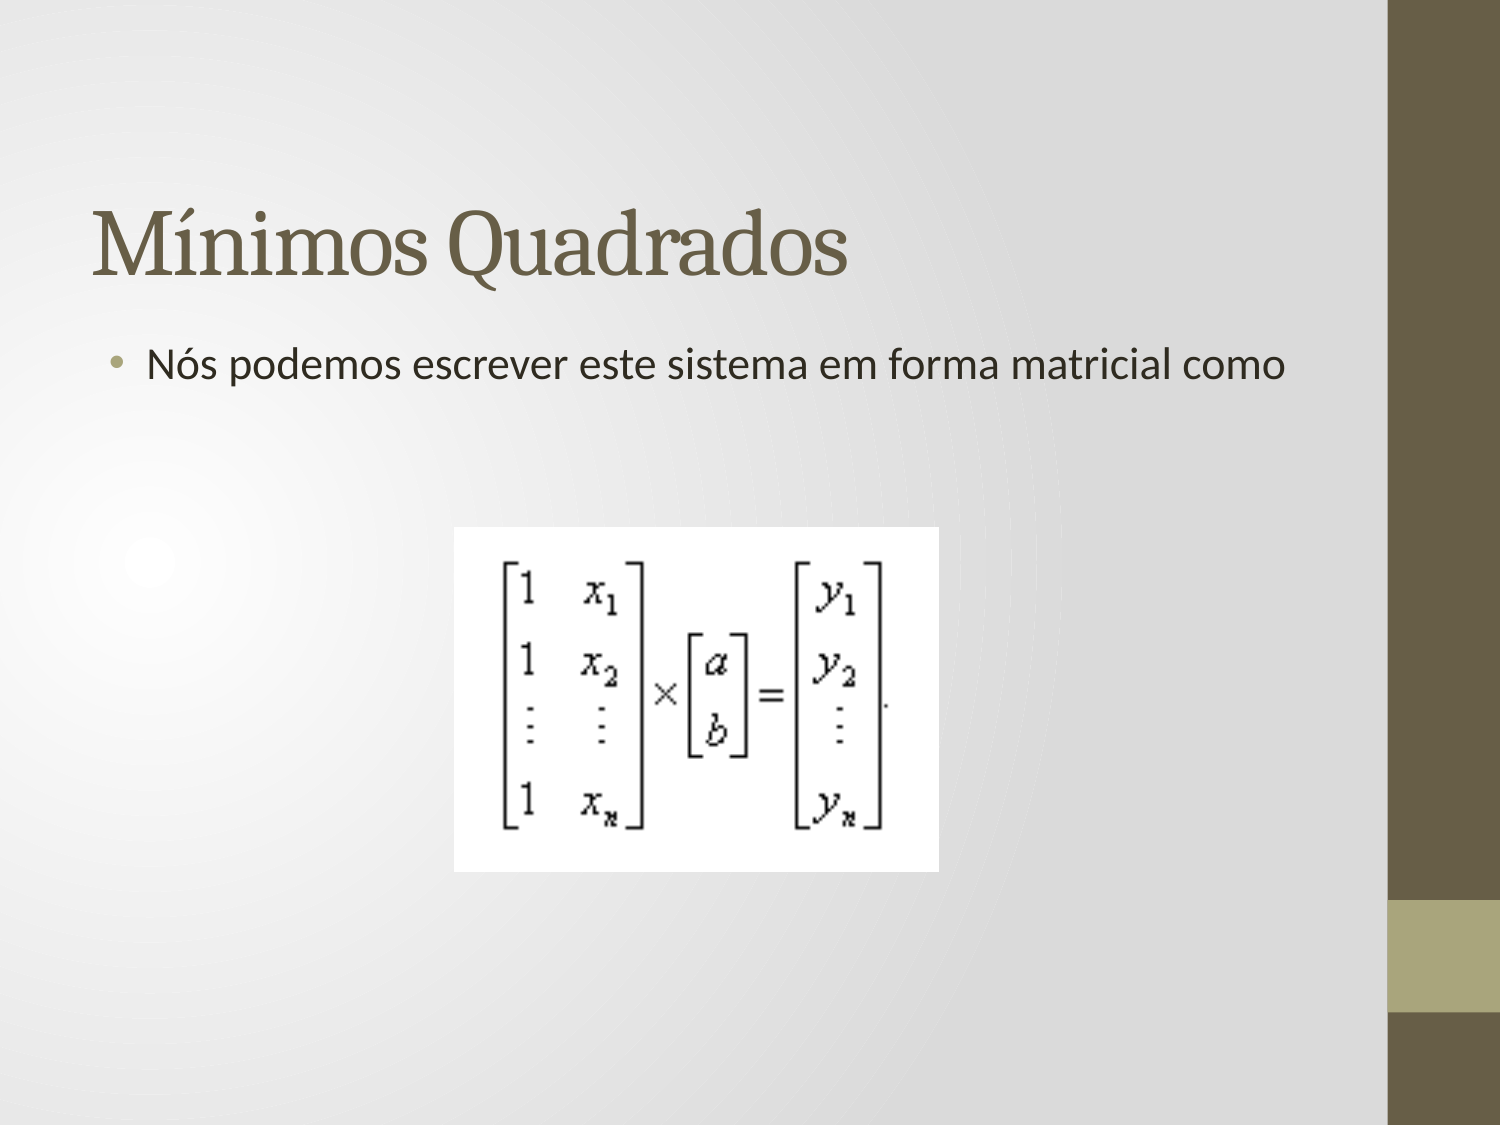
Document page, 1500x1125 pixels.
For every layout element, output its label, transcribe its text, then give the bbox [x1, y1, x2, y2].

picture [454, 526, 940, 873]
list Nós podemos escrever este sistema em forma matricial como [75, 326, 1425, 1036]
title Mínimos Quadrados [75, 149, 1425, 324]
